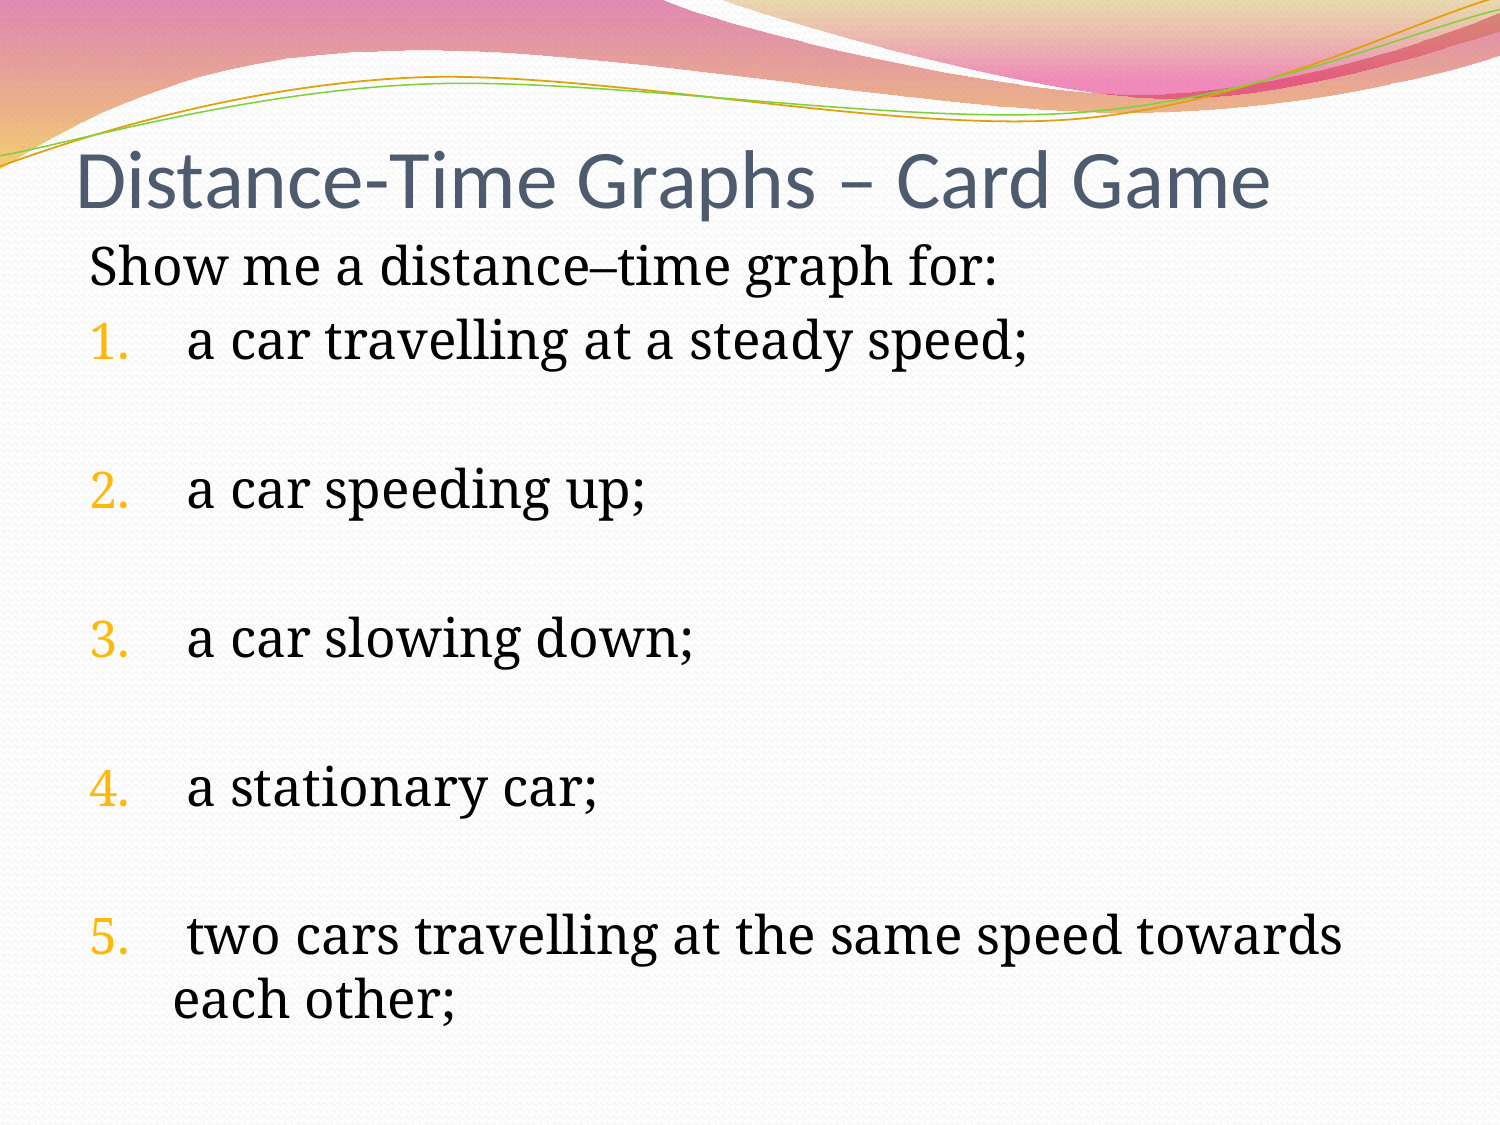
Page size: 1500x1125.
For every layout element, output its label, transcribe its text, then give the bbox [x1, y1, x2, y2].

list Show me a distance–time graph for: a car travelling at a steady speed; a car speeding up; a car slowing down; a stationary car; two cars travelling at the same speed towards each other; [75, 224, 1425, 1038]
title Distance-Time Graphs – Card Game [75, 115, 1425, 224]
